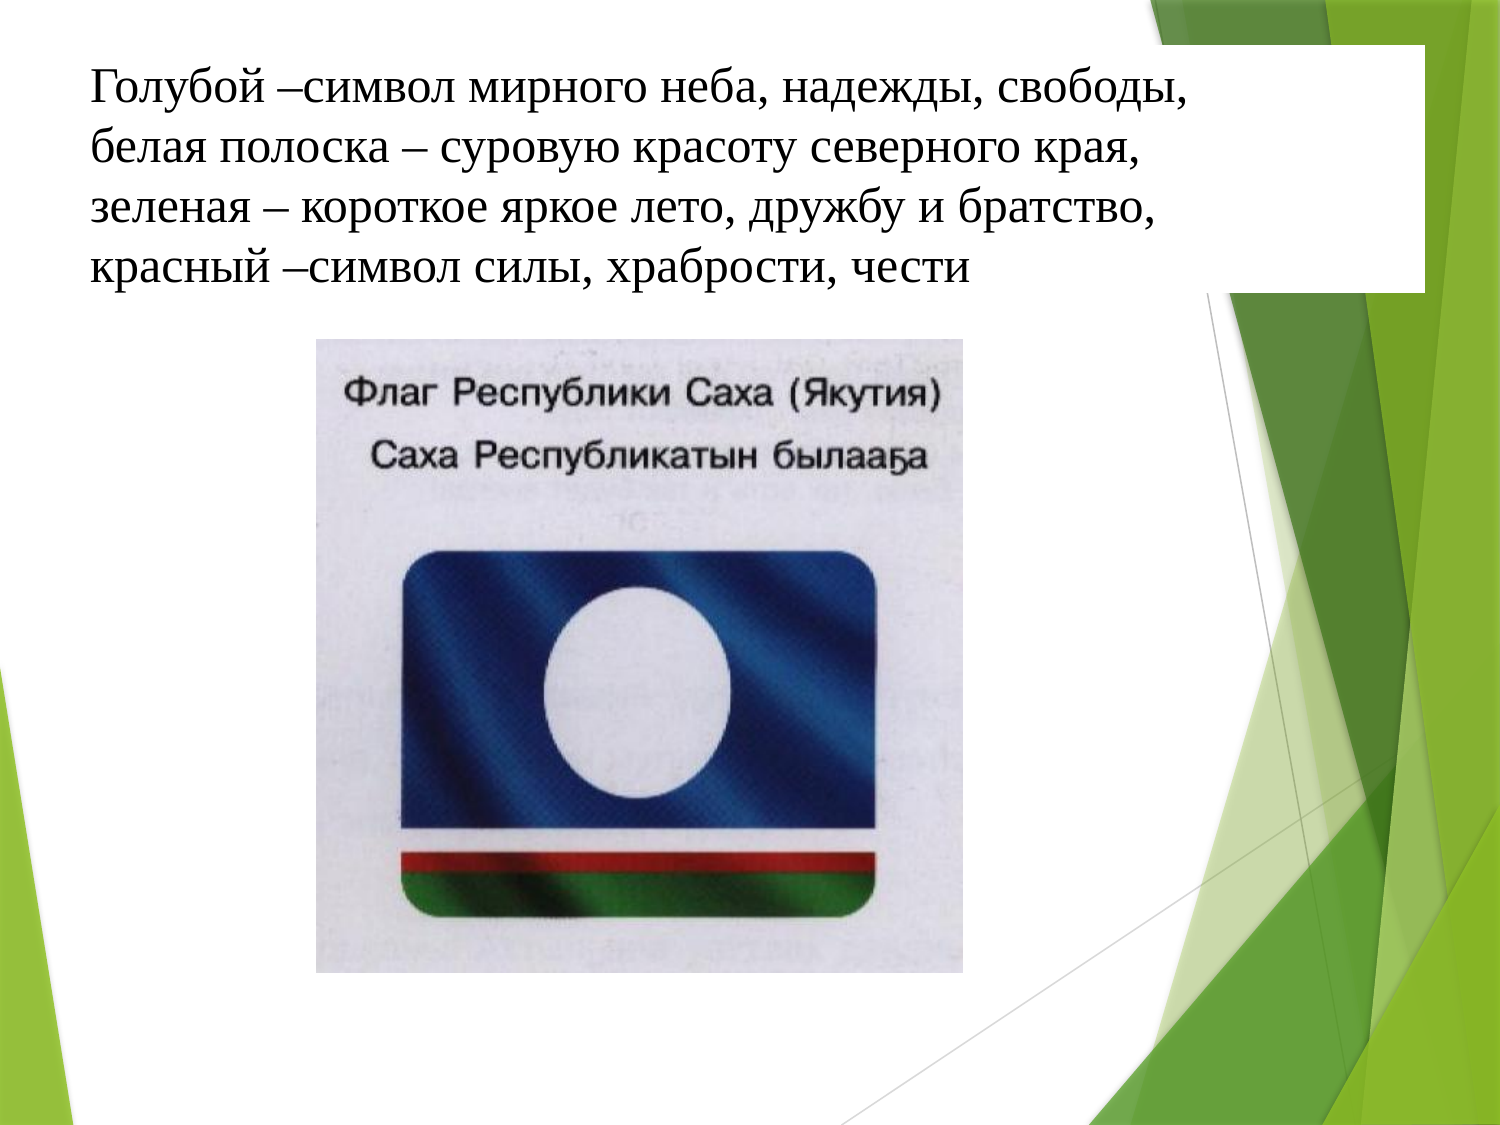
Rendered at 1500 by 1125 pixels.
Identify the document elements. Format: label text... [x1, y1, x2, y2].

title Голубой –символ мирного неба, надежды, свободы, белая полоска – суровую красоту северного края, зеленая – короткое яркое лето, дружбу и братство, красный –символ силы, храбрости, чести [75, 45, 1425, 293]
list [315, 339, 963, 974]
